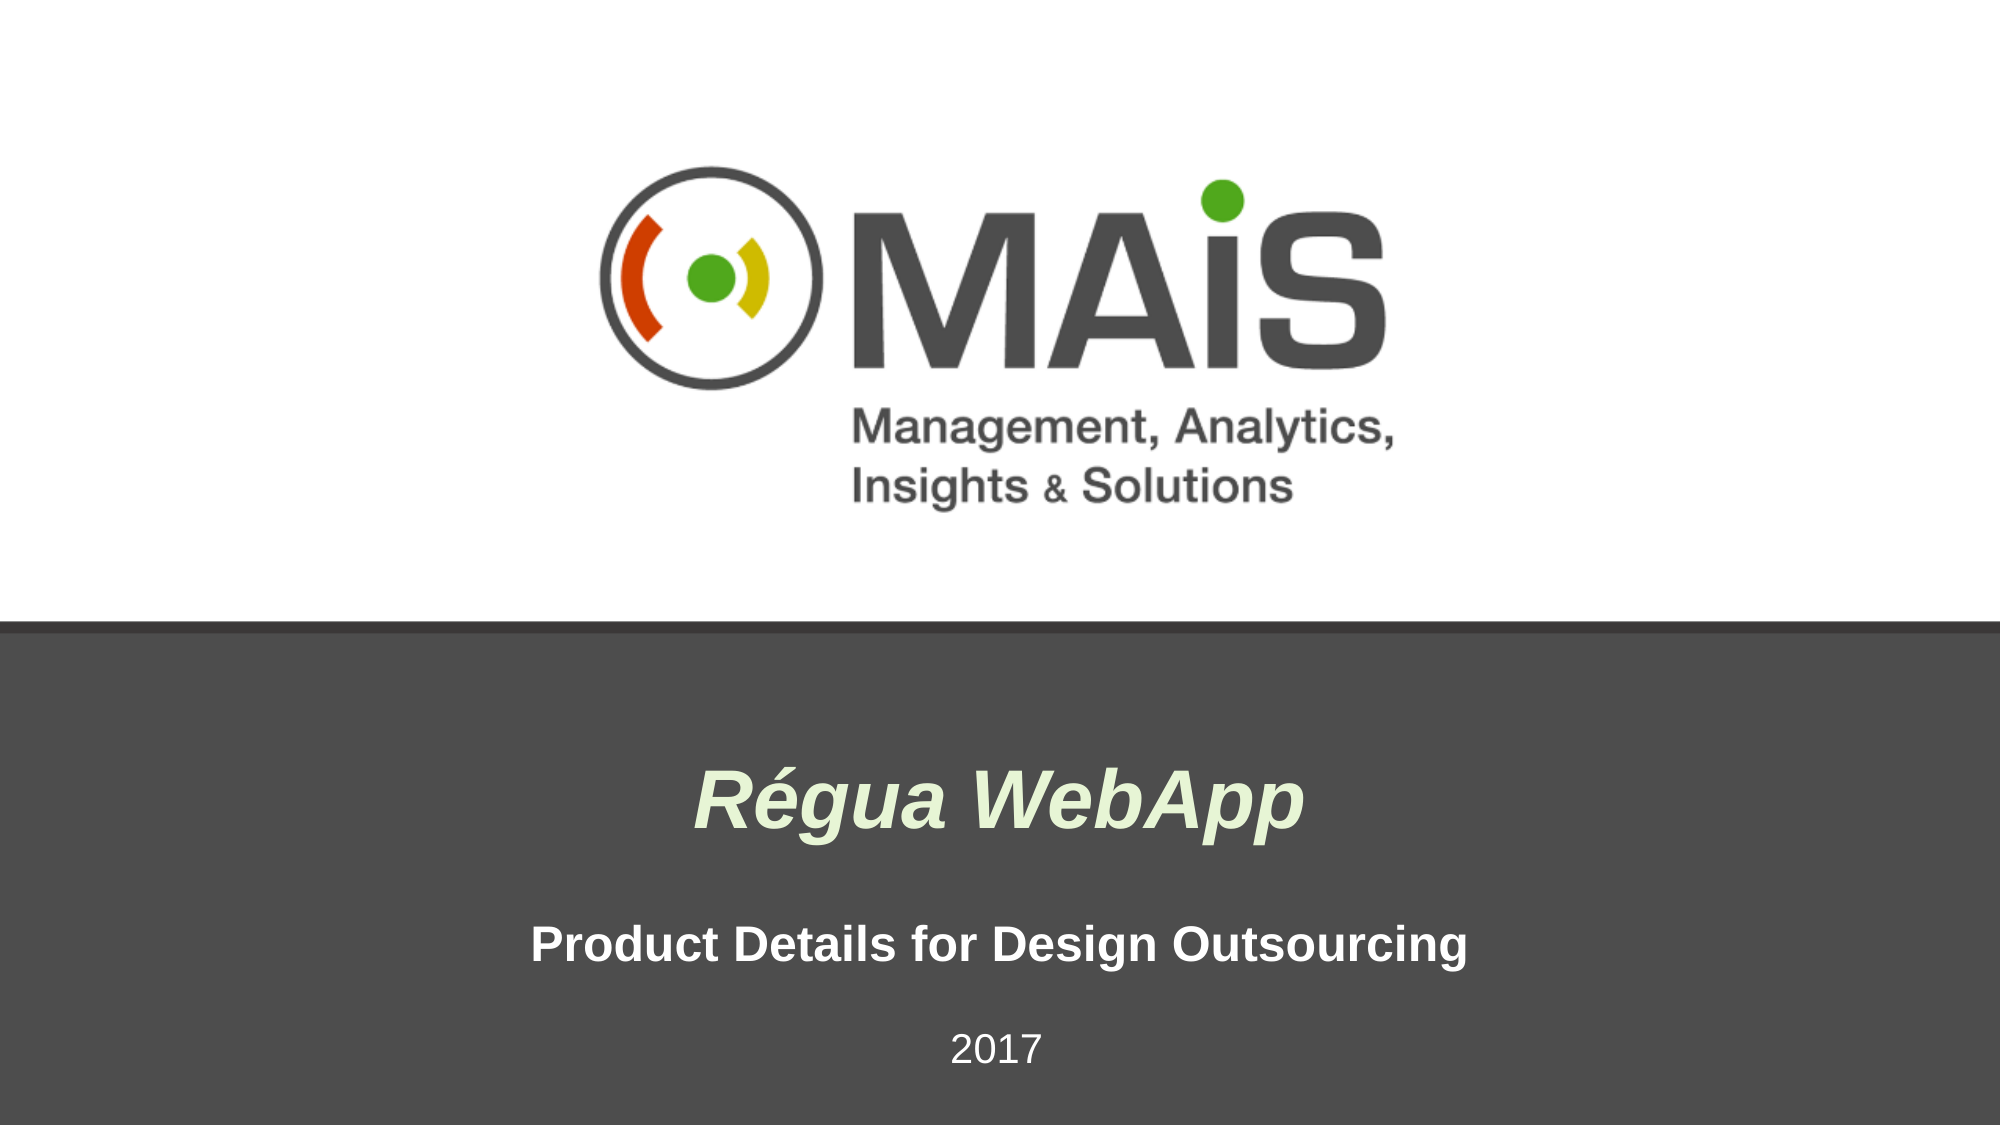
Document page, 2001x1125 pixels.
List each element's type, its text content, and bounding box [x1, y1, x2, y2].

subtitle Product Details for Design Outsourcing [108, 904, 1892, 973]
title Régua WebApp [108, 665, 1892, 855]
list 2017 [673, 1020, 1320, 1079]
picture [563, 130, 1438, 549]
